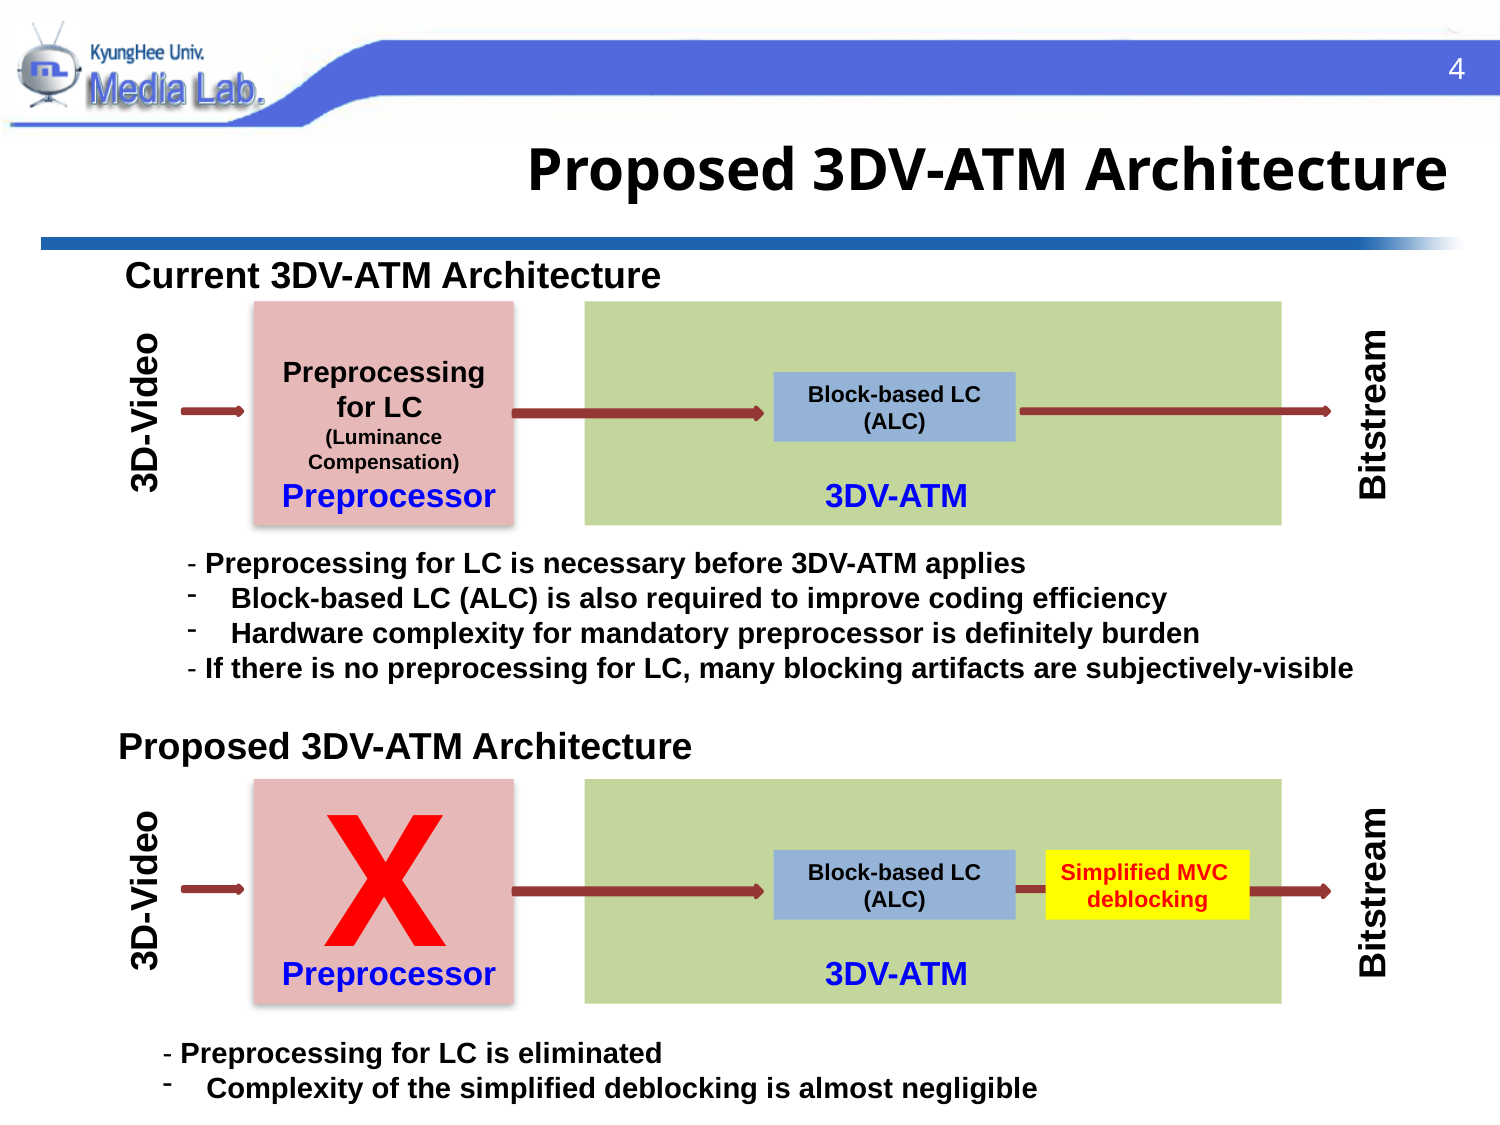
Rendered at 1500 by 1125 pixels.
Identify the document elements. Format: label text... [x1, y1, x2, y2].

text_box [111, 755, 1402, 1004]
title Proposed 3DV-ATM Architecture [312, 101, 1465, 233]
slide_number 4 [1403, 42, 1481, 93]
picture [41, 237, 1500, 250]
text_box Proposed 3DV-ATM Architecture [103, 714, 708, 775]
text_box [111, 301, 1402, 526]
picture [0, 0, 1500, 138]
text_box - Preprocessing for LC is necessary before 3DV-ATM applies Block-based LC (ALC) is also required to improve coding efficiency Hardware complexity for mandatory preprocessor is definitely burden - If there is no preprocessing for LC, many blocking artifacts are subjectively-visible [172, 537, 1371, 693]
text_box - Preprocessing for LC is eliminated Complexity of the simplified deblocking is almost negligible [147, 1027, 1062, 1112]
text_box Current 3DV-ATM Architecture [109, 243, 677, 301]
